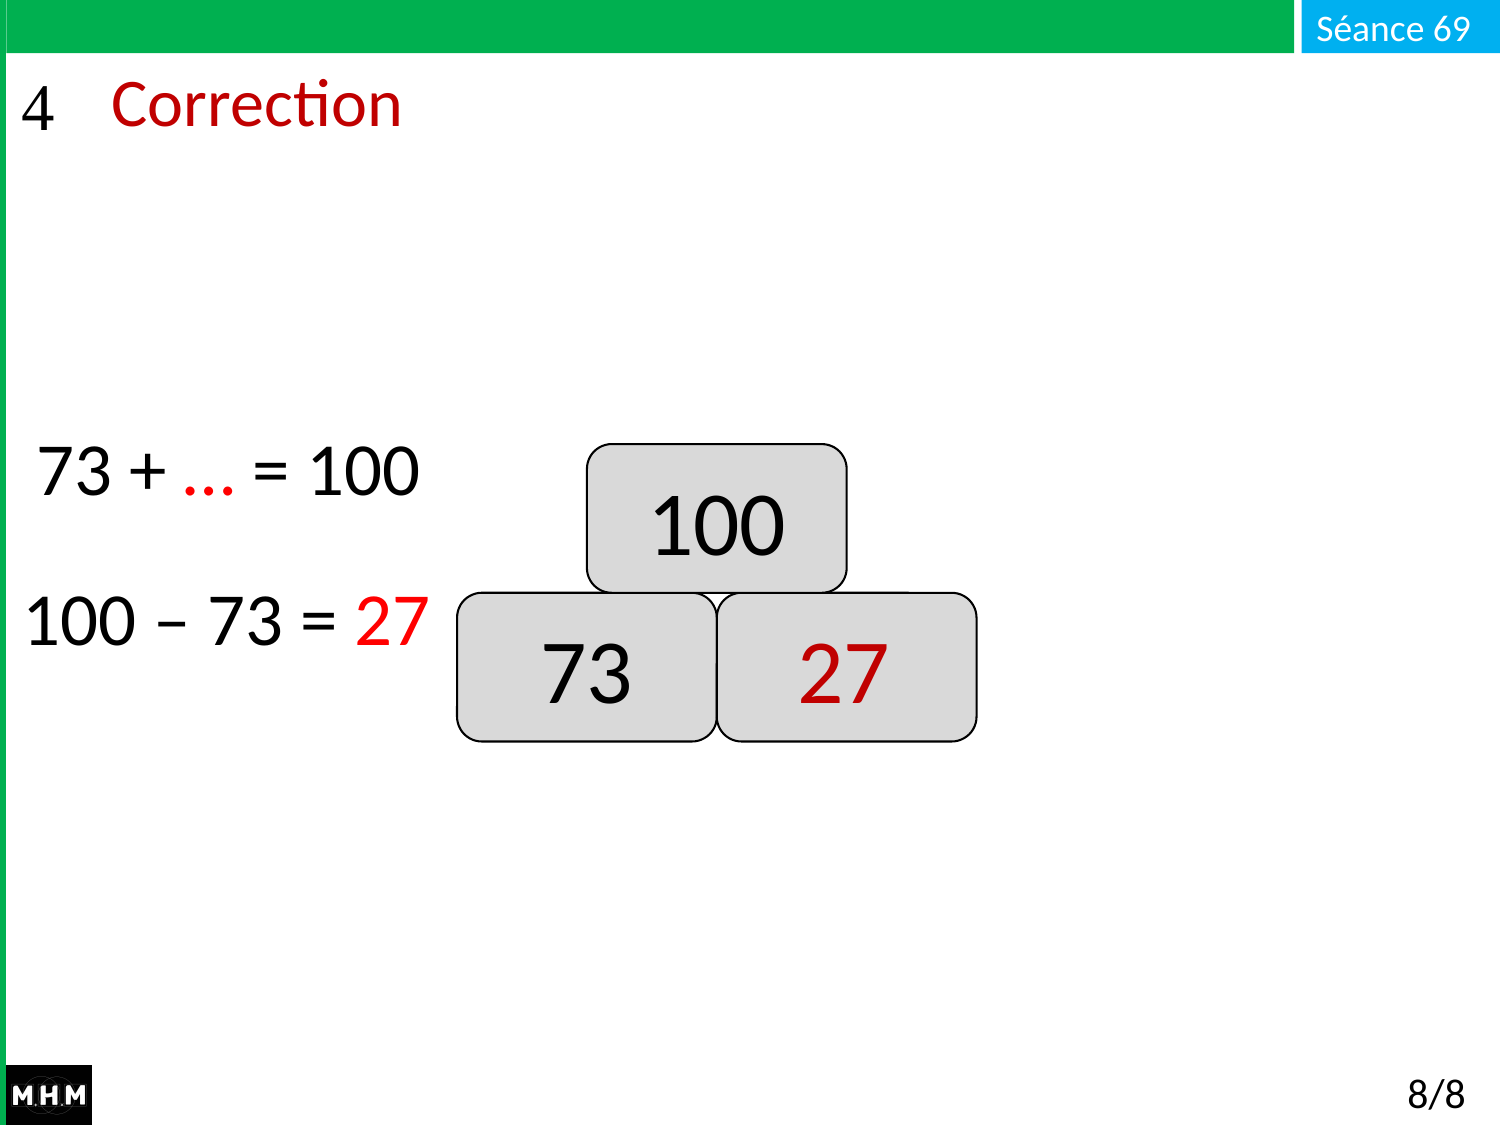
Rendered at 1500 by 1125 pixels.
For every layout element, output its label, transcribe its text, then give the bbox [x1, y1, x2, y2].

text_box 100 – 73 = 27 [7, 563, 453, 669]
list 8/8 [1373, 1064, 1500, 1125]
text_box 100 [585, 443, 848, 594]
title Correction [96, 60, 1391, 150]
text_box [715, 591, 978, 743]
picture [6, 1065, 92, 1125]
text_box 73 [455, 591, 717, 743]
text_box 27 [782, 604, 940, 729]
text_box 73 + … = 100 [21, 413, 476, 519]
